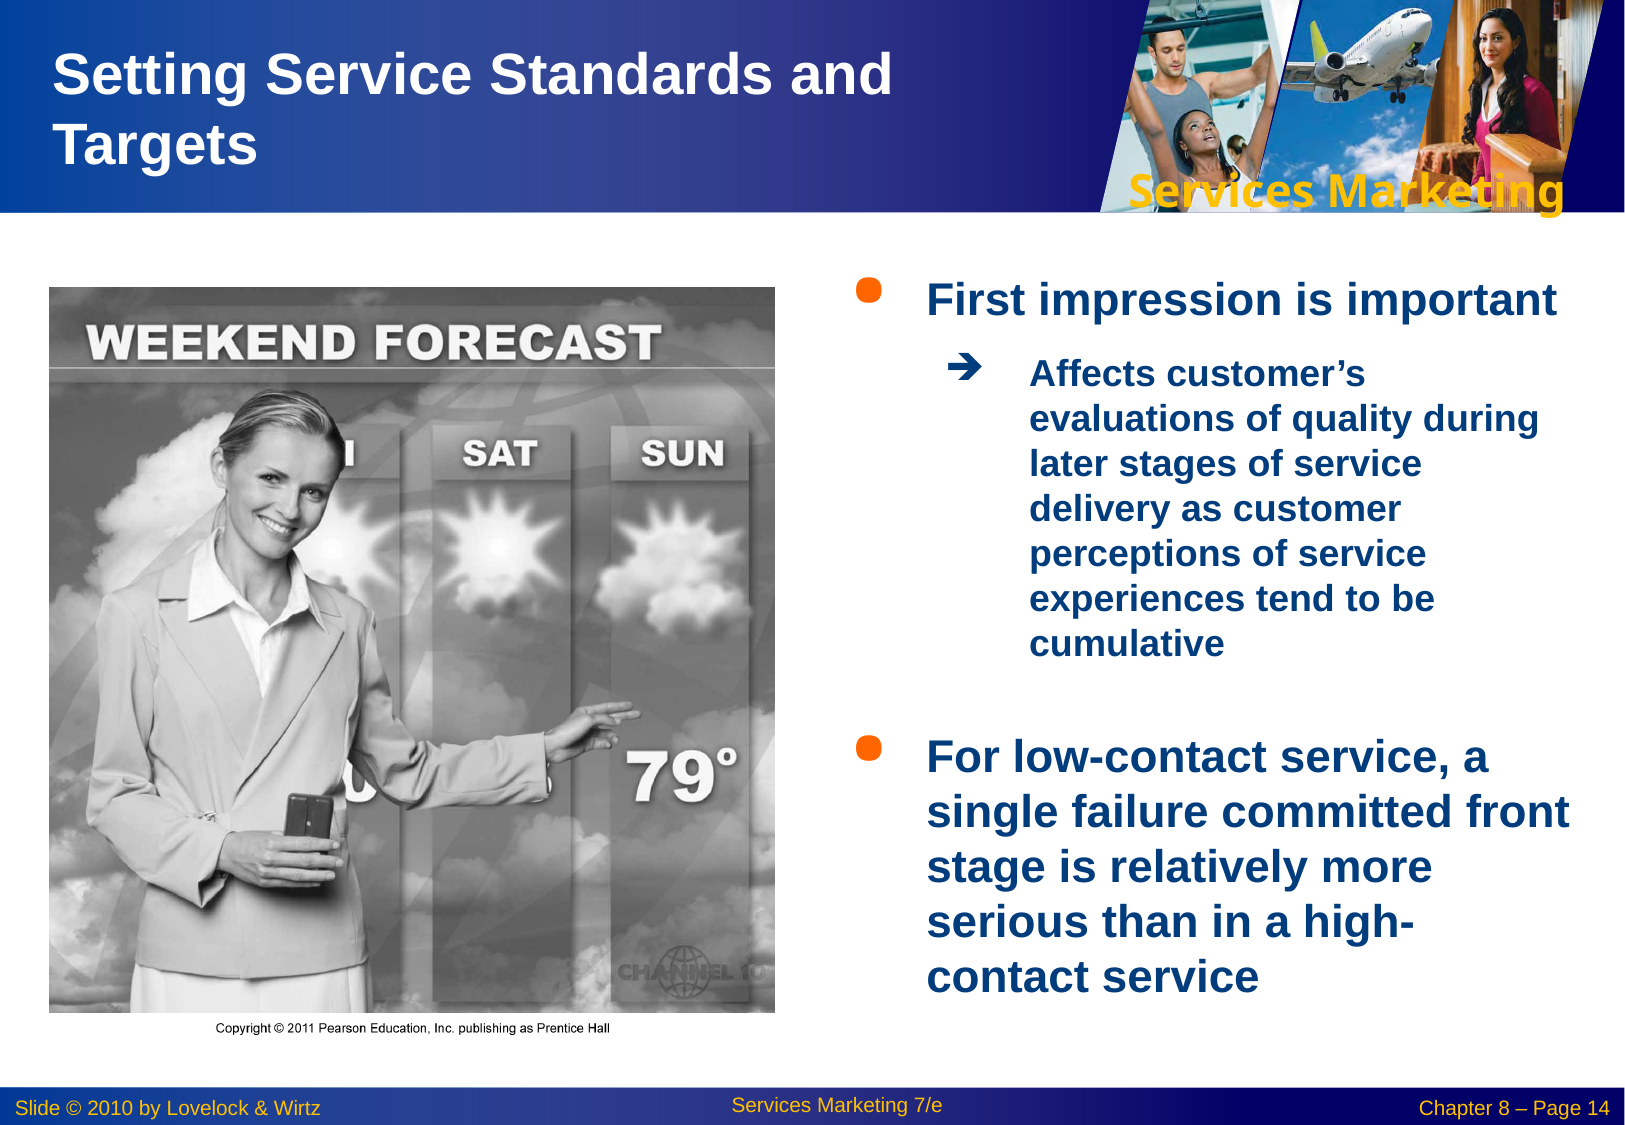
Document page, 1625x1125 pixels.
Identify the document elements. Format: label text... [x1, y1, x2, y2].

title Setting Service Standards and Targets [36, 37, 1088, 176]
list First impression is important Affects customer’s evaluations of quality during later stages of service delivery as customer perceptions of service experiences tend to be cumulative For low-contact service, a single failure committed front stage is relatively more serious than in a high-contact service [836, 261, 1588, 1051]
picture [1162, 186, 1172, 192]
picture [1546, 187, 1556, 202]
picture [1100, 0, 1604, 213]
picture [49, 287, 775, 1047]
